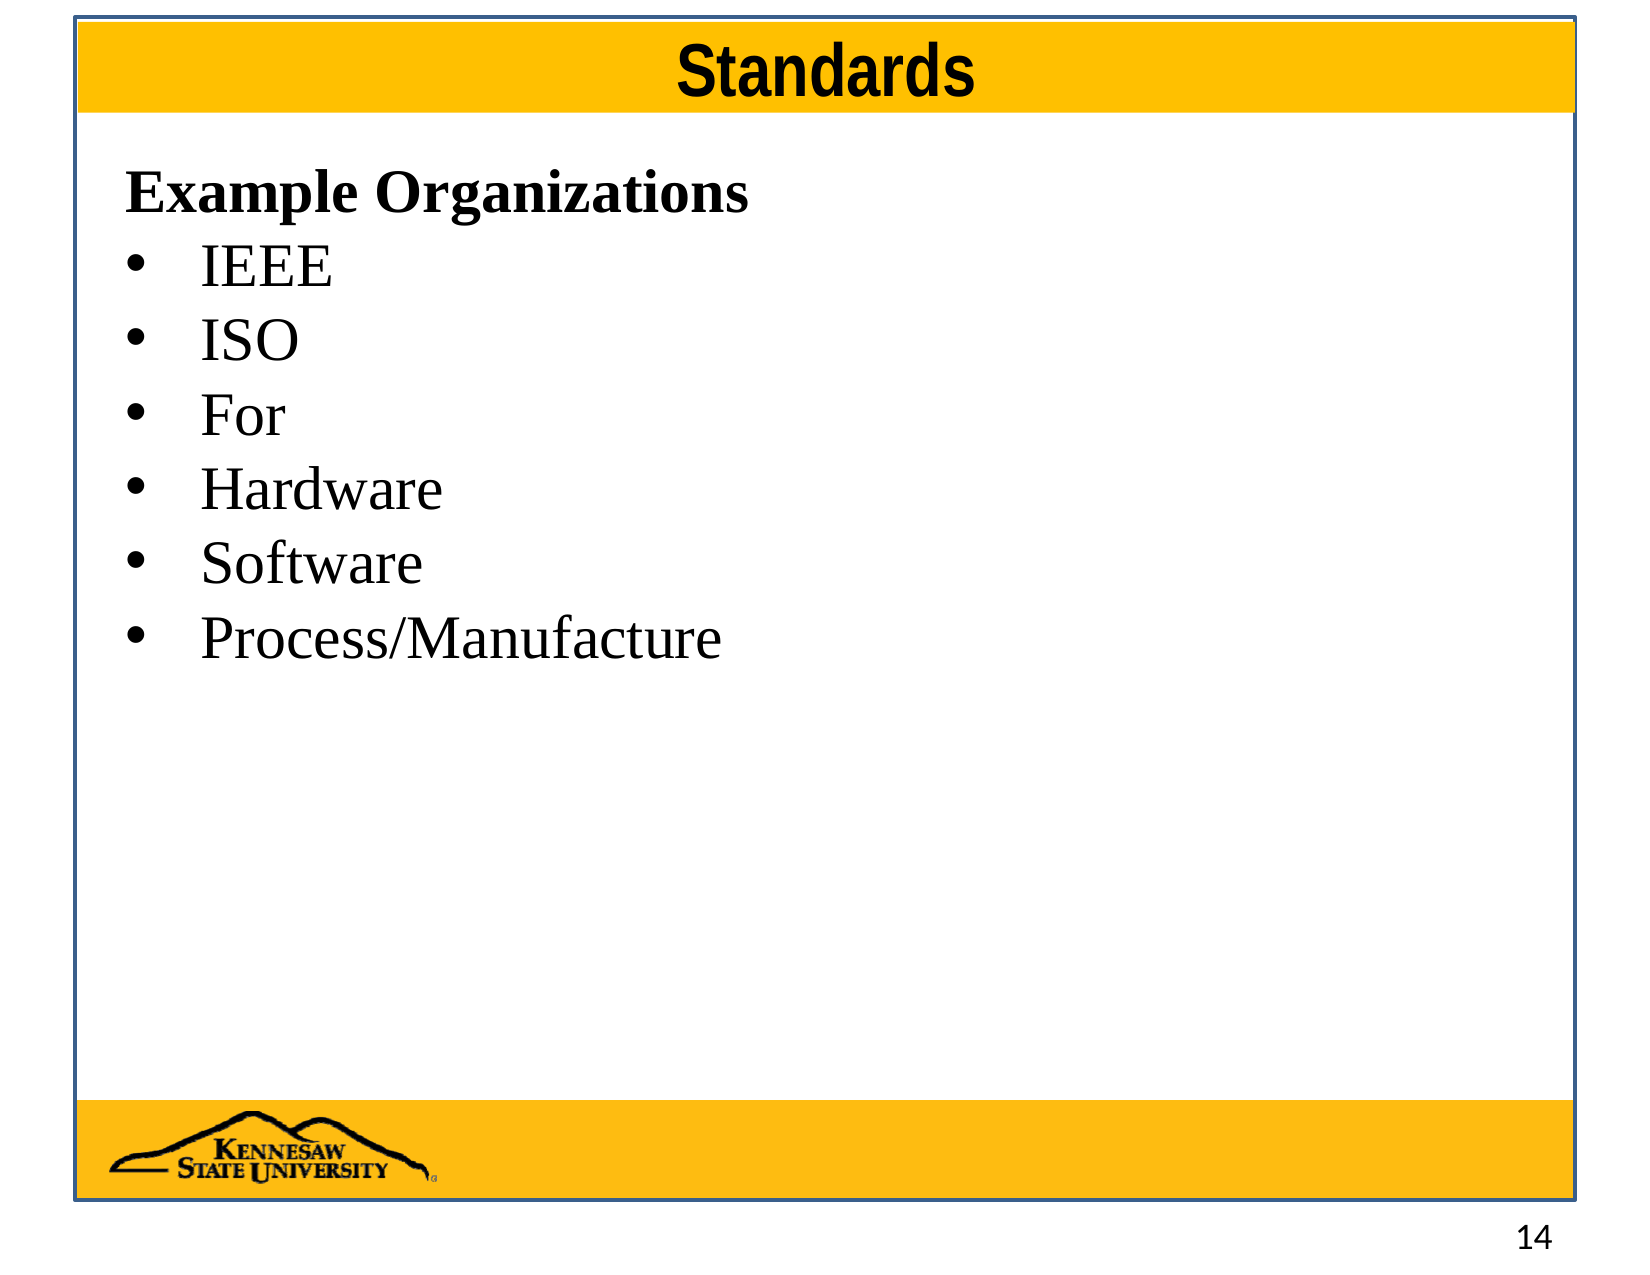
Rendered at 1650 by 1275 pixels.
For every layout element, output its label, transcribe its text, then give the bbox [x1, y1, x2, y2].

picture [108, 1111, 437, 1184]
list Example Organizations IEEE ISO For Hardware Software Process/Manufacture [125, 150, 1239, 829]
title Standards [77, 21, 1575, 113]
